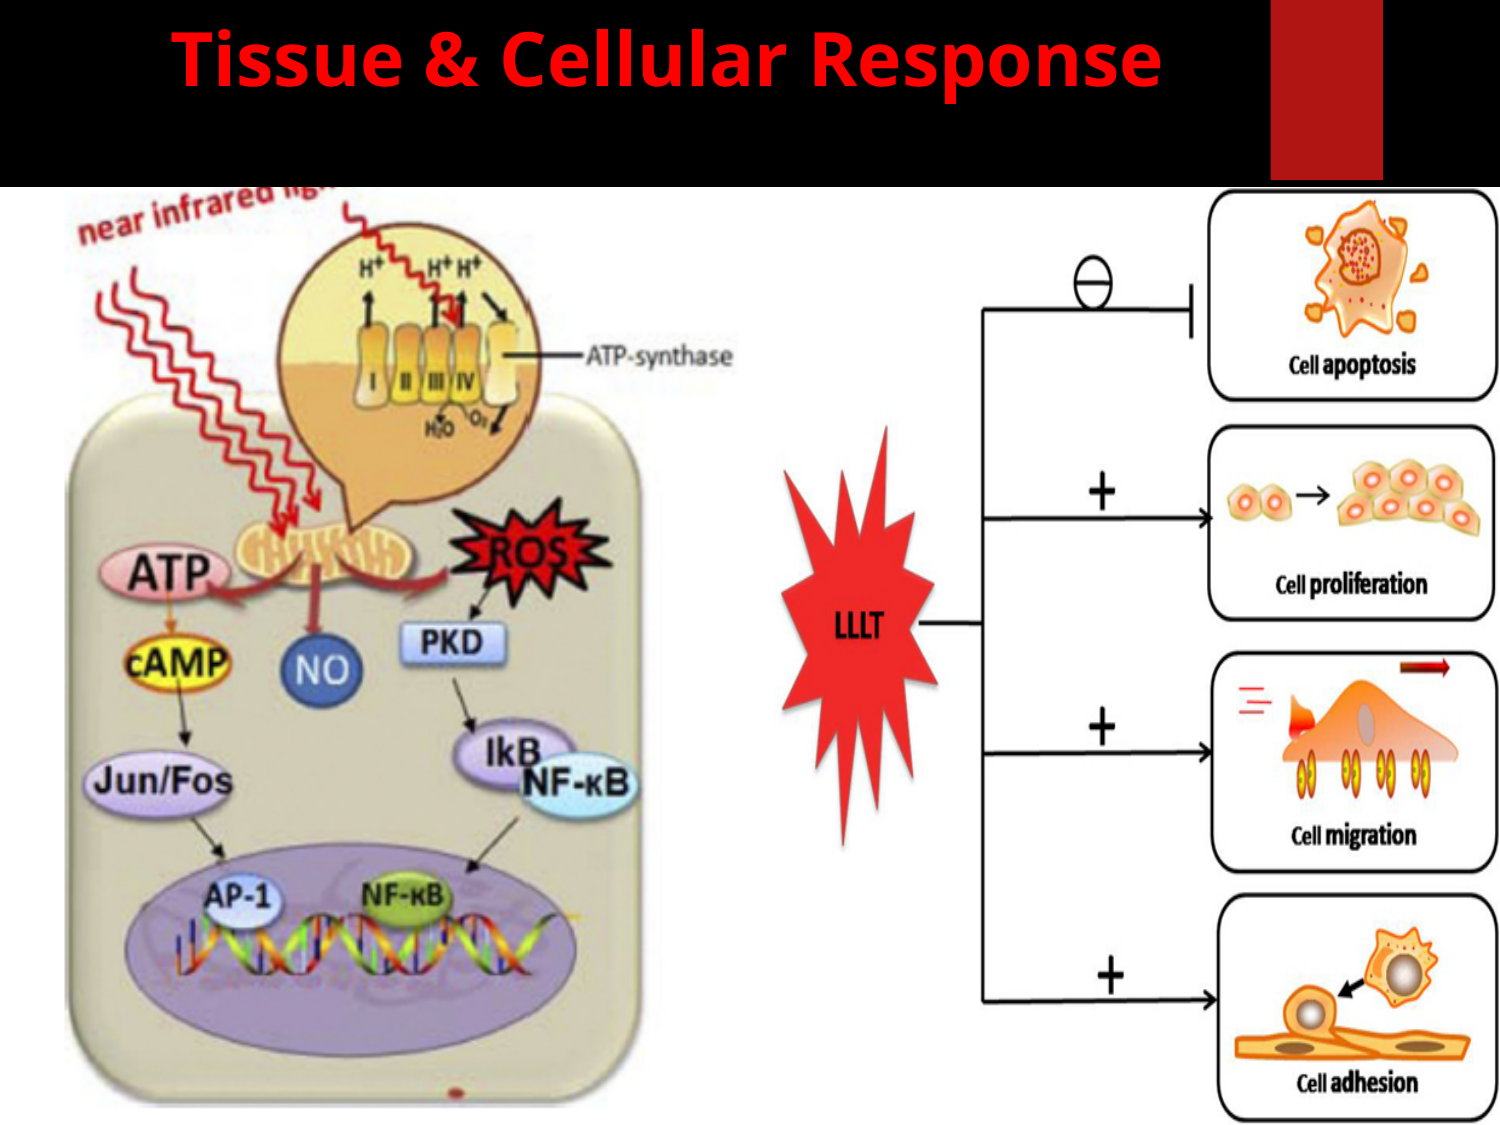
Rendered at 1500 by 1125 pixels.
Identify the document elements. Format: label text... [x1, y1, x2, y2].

picture [0, 187, 1500, 1125]
title Tissue & Cellular Response [0, 4, 1339, 122]
